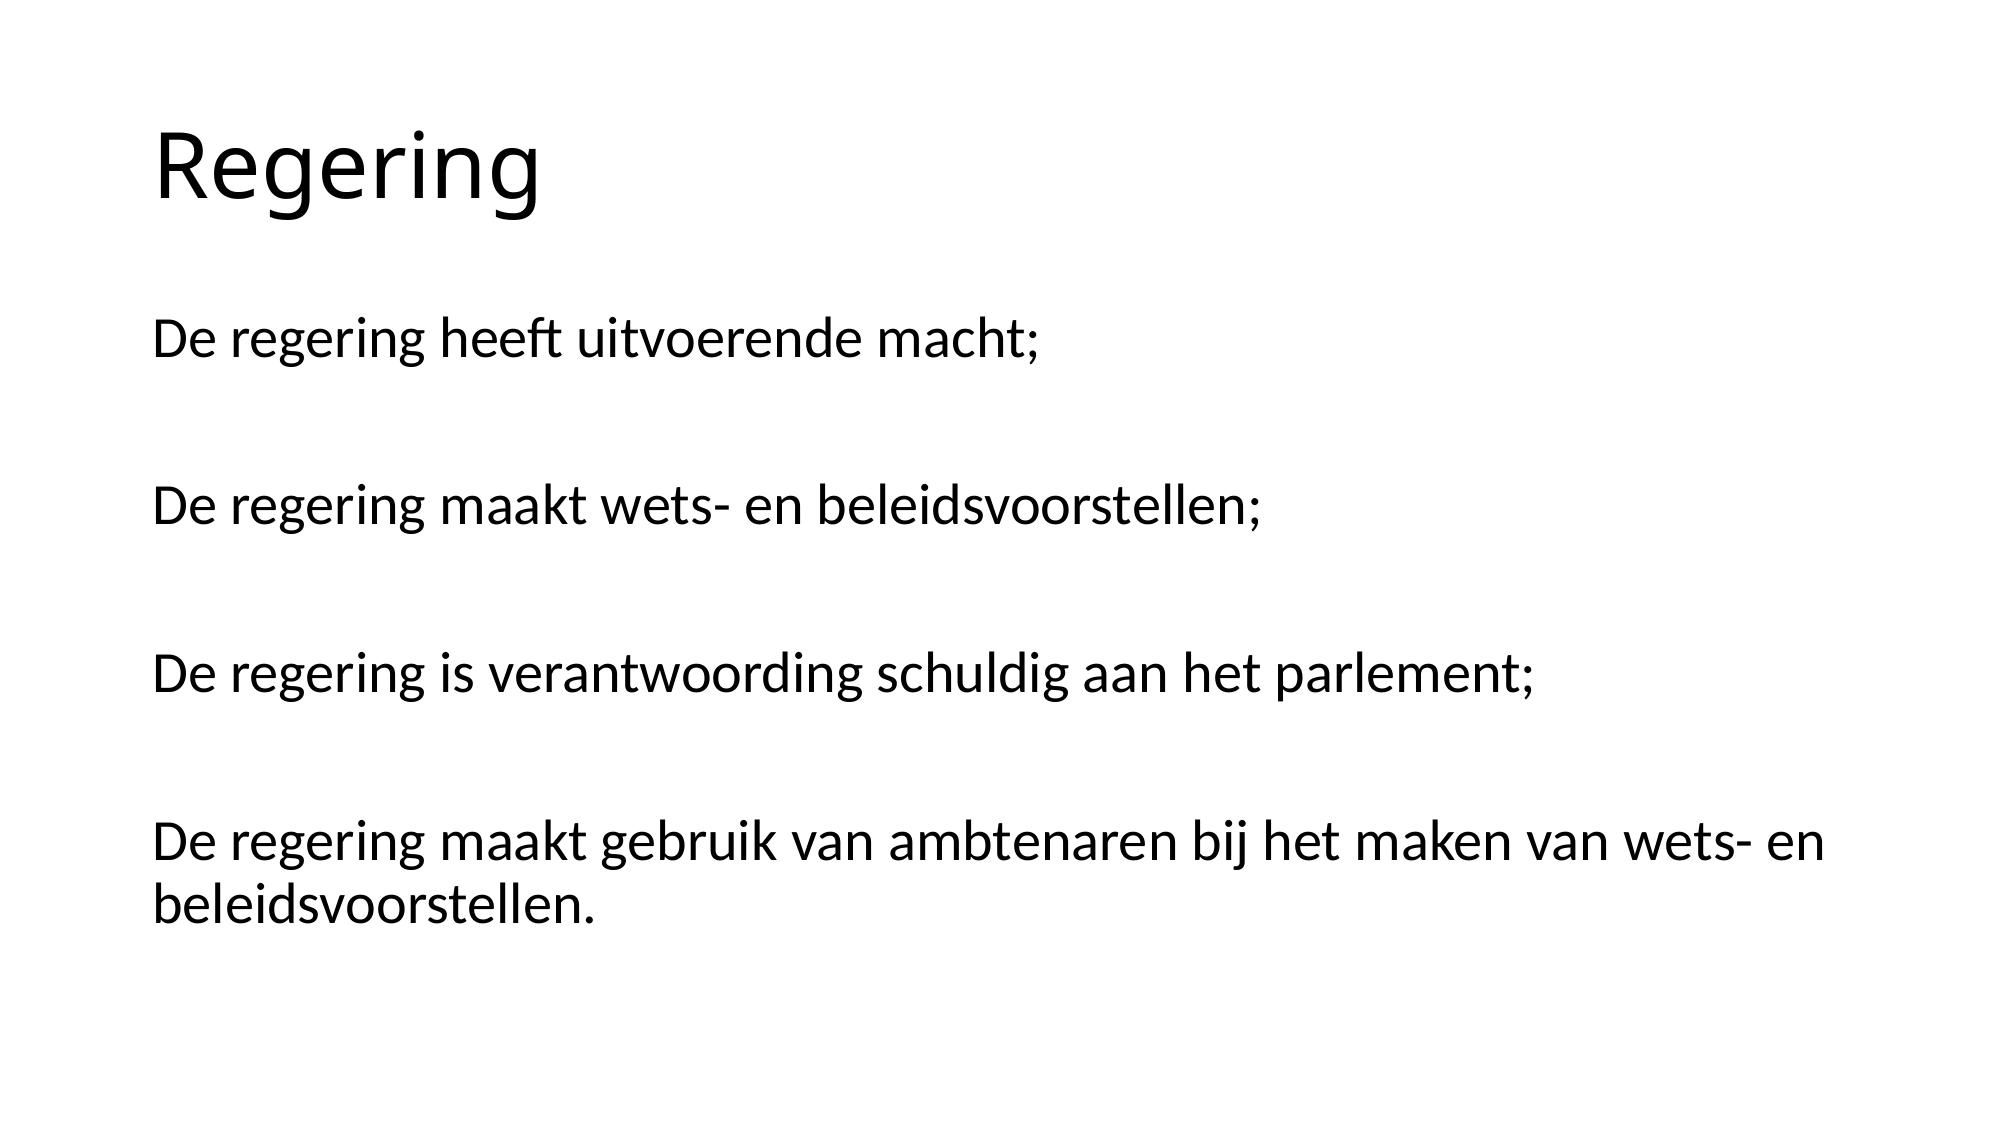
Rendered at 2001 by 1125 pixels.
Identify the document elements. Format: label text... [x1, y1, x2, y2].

title Regering [137, 59, 1863, 278]
list De regering heeft uitvoerende macht; De regering maakt wets- en beleidsvoorstellen; De regering is verantwoording schuldig aan het parlement; De regering maakt gebruik van ambtenaren bij het maken van wets- en beleidsvoorstellen. [137, 299, 1863, 1014]
